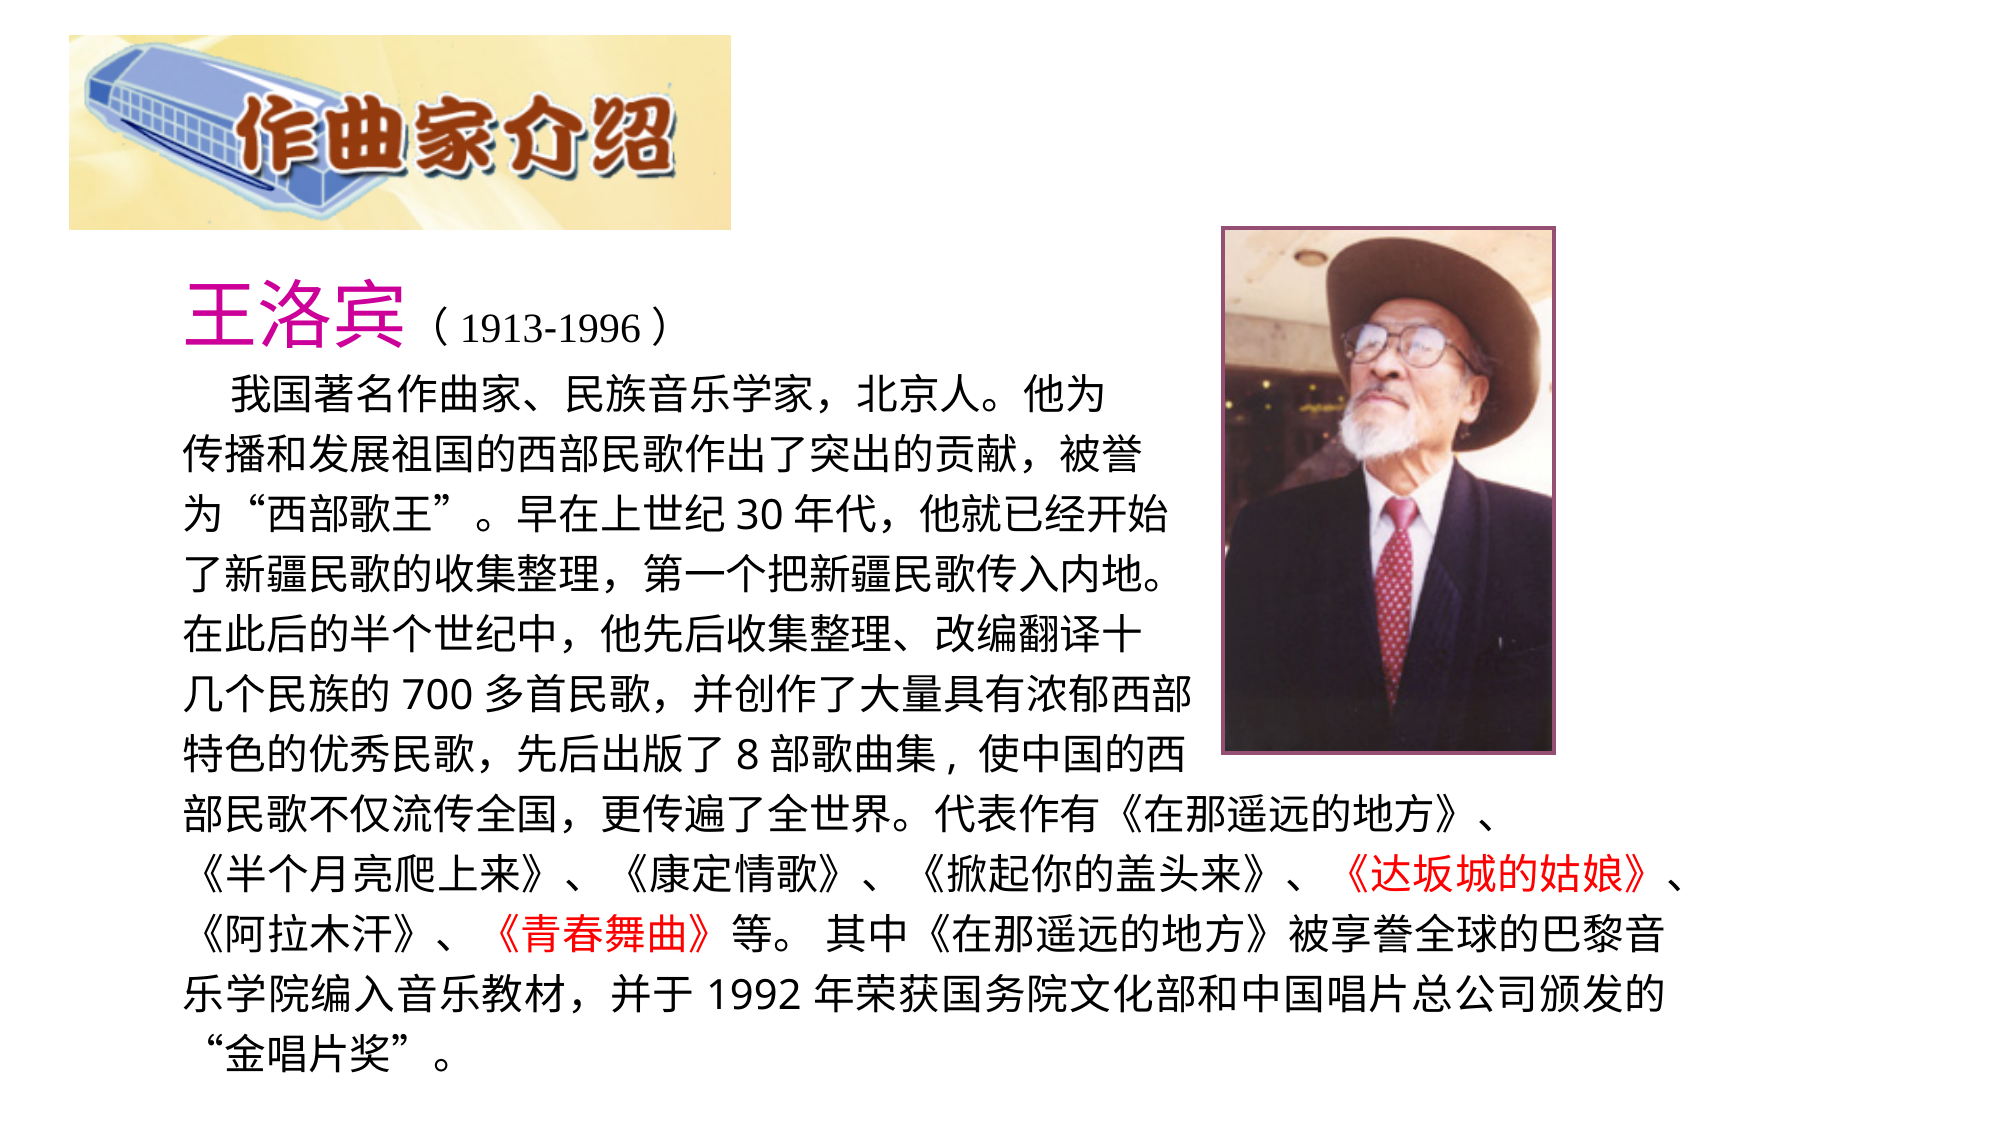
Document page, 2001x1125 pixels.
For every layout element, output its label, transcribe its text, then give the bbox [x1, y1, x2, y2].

text_box 王洛宾（1913-1996） 我国著名作曲家、民族音乐学家，北京人。他为 传播和发展祖国的西部民歌作出了突出的贡献，被誉 为“西部歌王”。早在上世纪30年代，他就已经开始 了新疆民歌的收集整理，第一个把新疆民歌传入内地。 在此后的半个世纪中，他先后收集整理、改编翻译十 几个民族的700多首民歌，并创作了大量具有浓郁西部 特色的优秀民歌，先后出版了8部歌曲集, 使中国的西 部民歌不仅流传全国，更传遍了全世界。代表作有《在那遥远的地方》、 《半个月亮爬上来》、《康定情歌》、《掀起你的盖头来》、《达坂城的姑娘》、《阿拉木汗》、《青春舞曲》等。 其中《在那遥远的地方》被享誊全球的巴黎音乐学院编入音乐教材，并于1992年荣获国务院文化部和中国唱片总公司颁发的“金唱片奖”。 [168, 242, 1682, 1086]
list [1224, 229, 1553, 751]
picture [69, 35, 731, 230]
